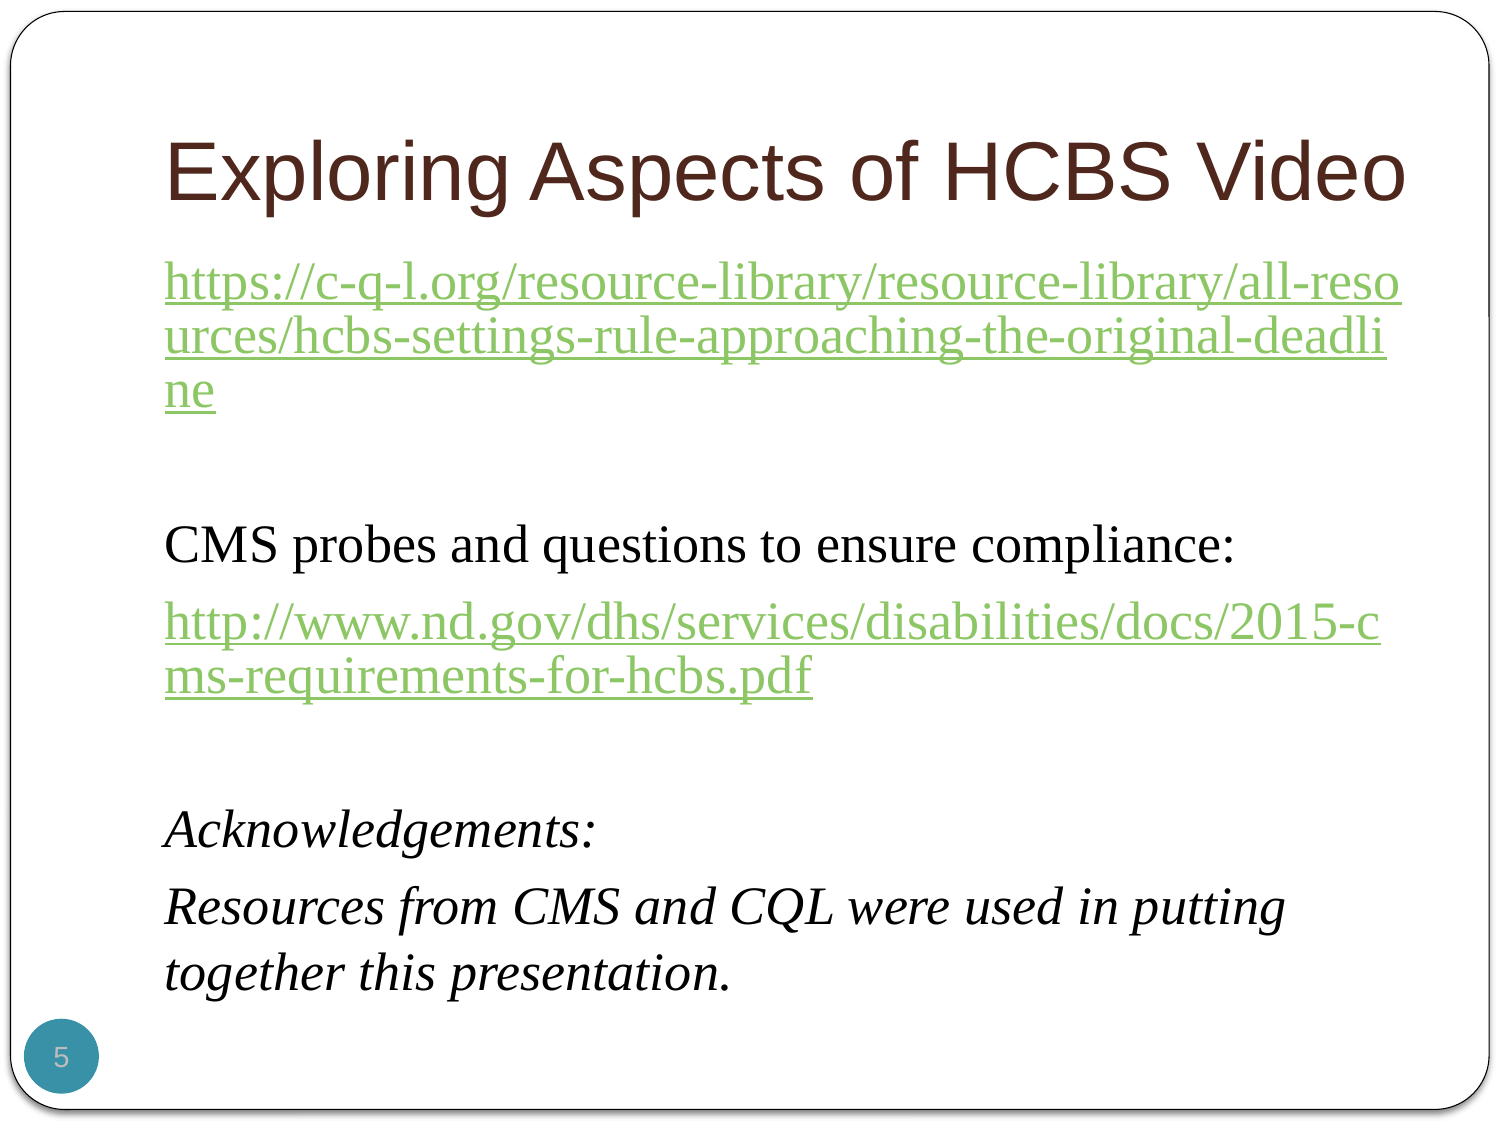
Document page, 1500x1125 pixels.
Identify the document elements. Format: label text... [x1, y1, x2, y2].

list https://c-q-l.org/resource-library/resource-library/all-resources/hcbs-settings-rule-approaching-the-original-deadline CMS probes and questions to ensure compliance: http://www.nd.gov/dhs/services/disabilities/docs/2015-cms-requirements-for-hcbs.pdf Acknowledgements: Resources from CMS and CQL were used in putting together this presentation. [150, 237, 1425, 988]
slide_number 5 [23, 1018, 99, 1094]
title Exploring Aspects of HCBS Video [150, 45, 1425, 233]
